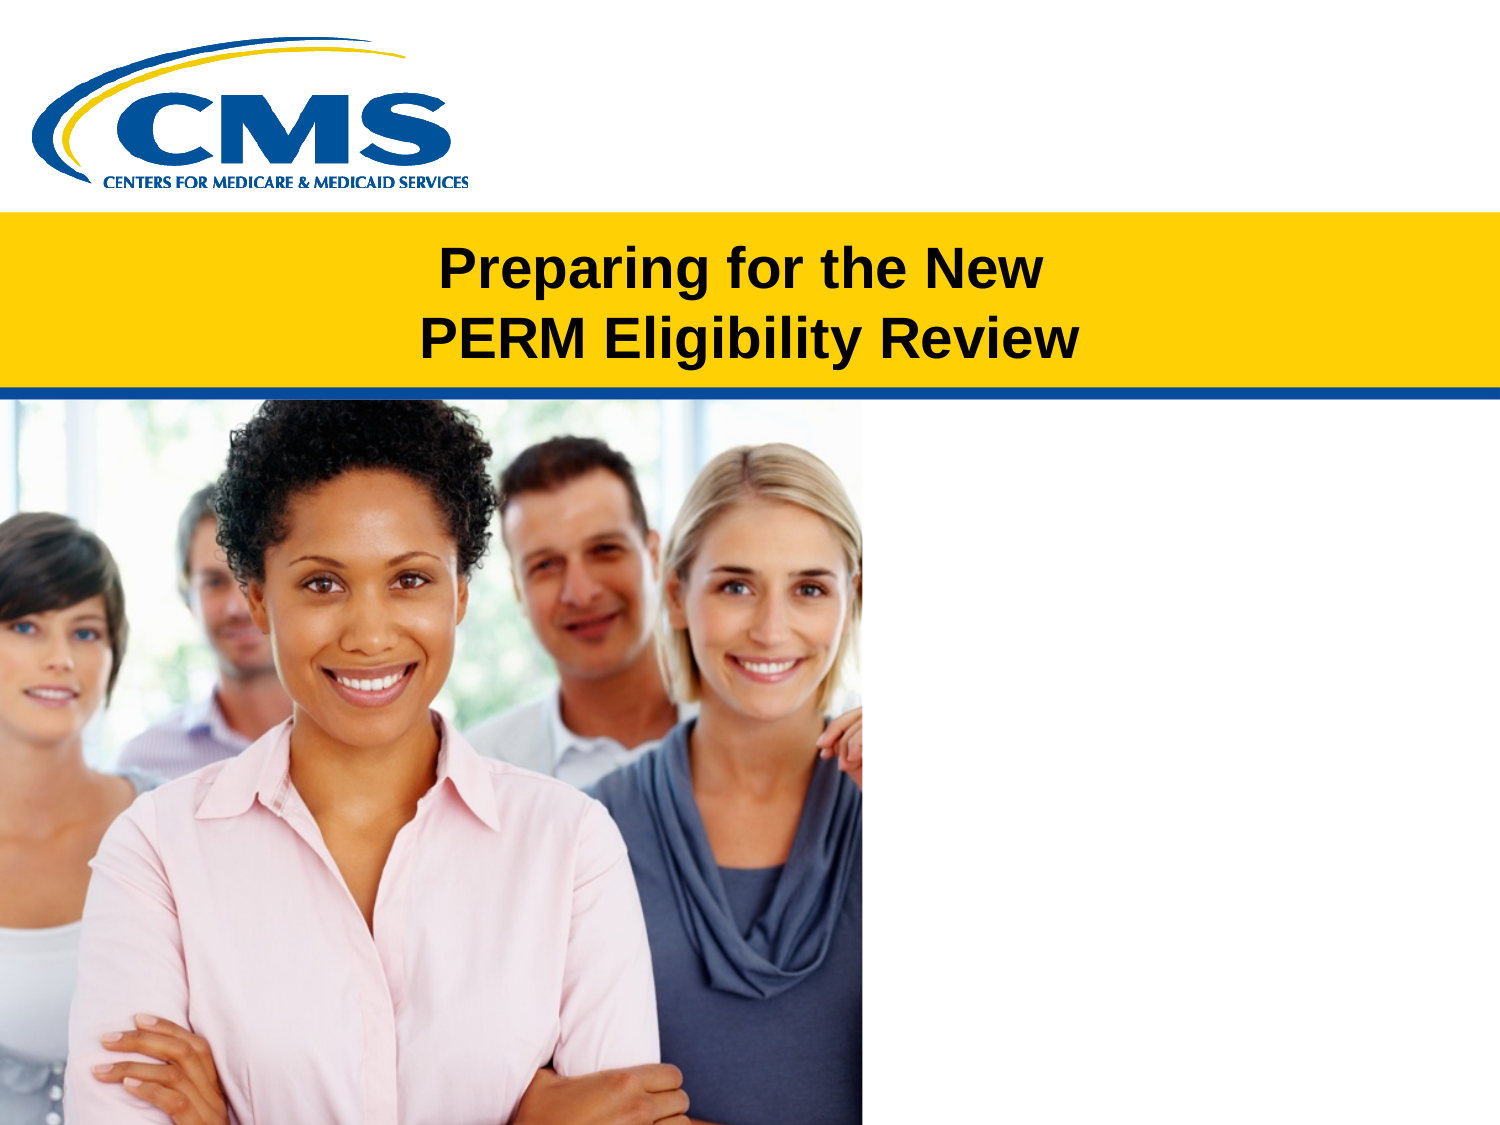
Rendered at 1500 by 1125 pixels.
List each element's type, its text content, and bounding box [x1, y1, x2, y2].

picture [32, 37, 468, 188]
picture [0, 400, 863, 1125]
title Preparing for the New PERM Eligibility Review [0, 212, 1500, 388]
